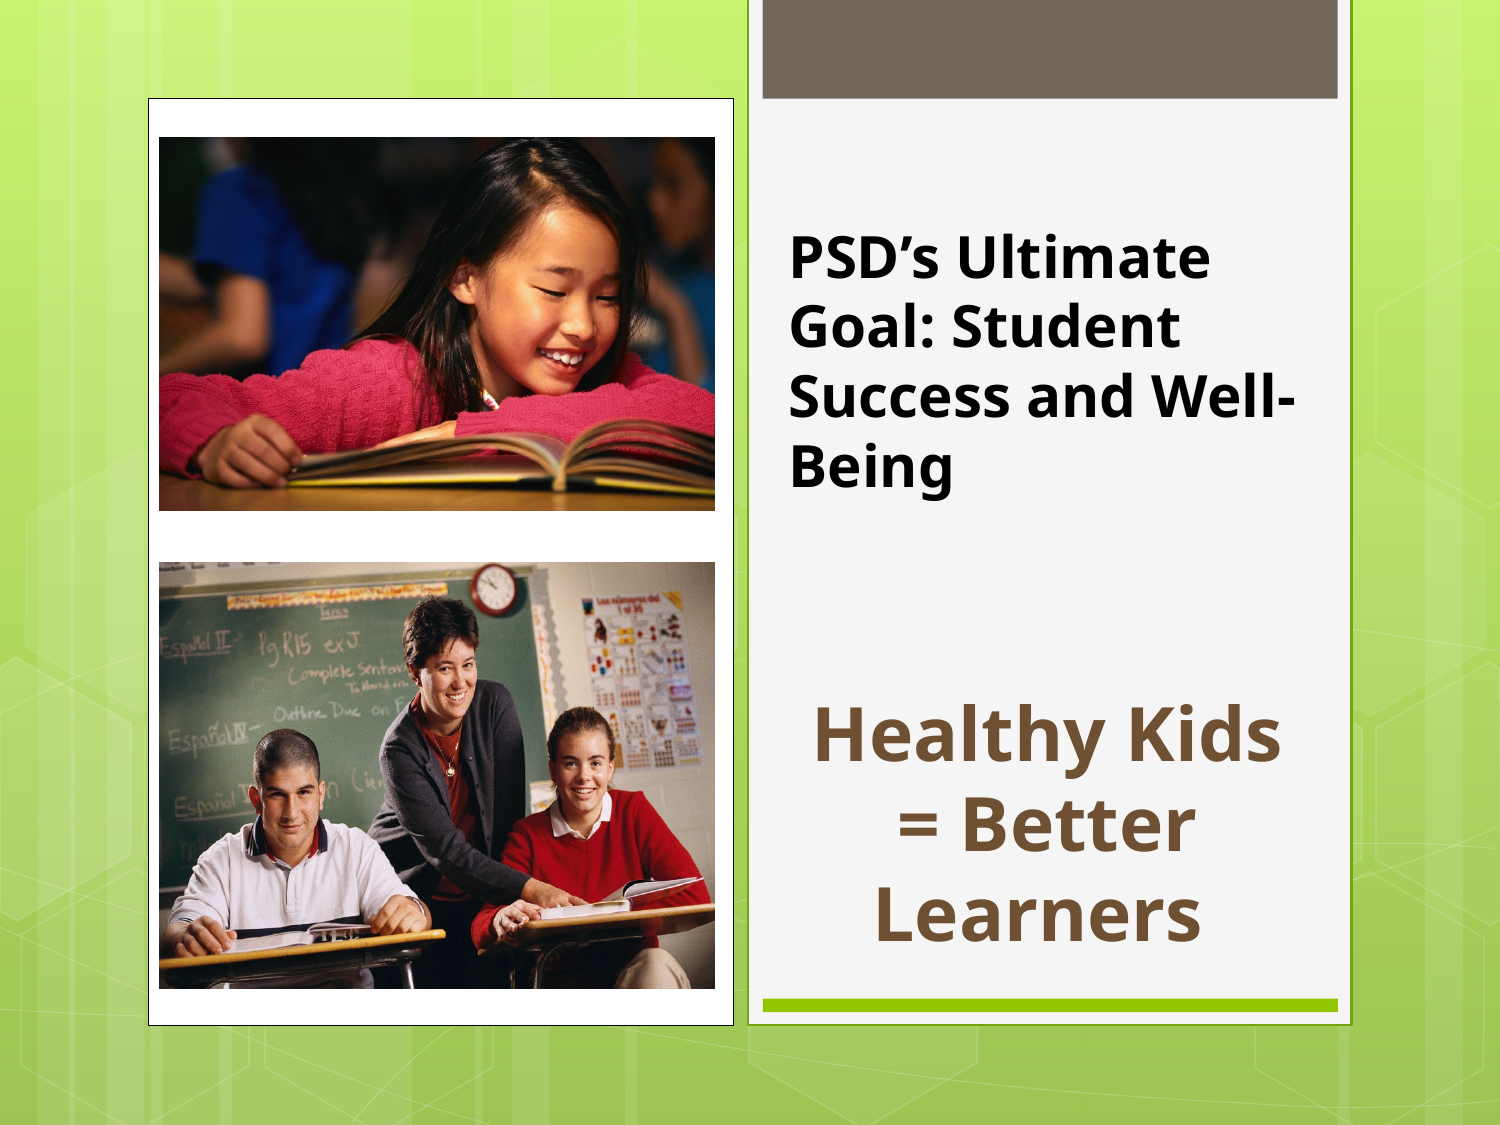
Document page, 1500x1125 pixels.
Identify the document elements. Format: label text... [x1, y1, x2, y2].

list Healthy Kids = Better Learners [776, 678, 1319, 928]
title PSD’s Ultimate Goal: Student Success and Well-Being [773, 184, 1316, 508]
picture [159, 562, 715, 990]
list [159, 136, 715, 511]
